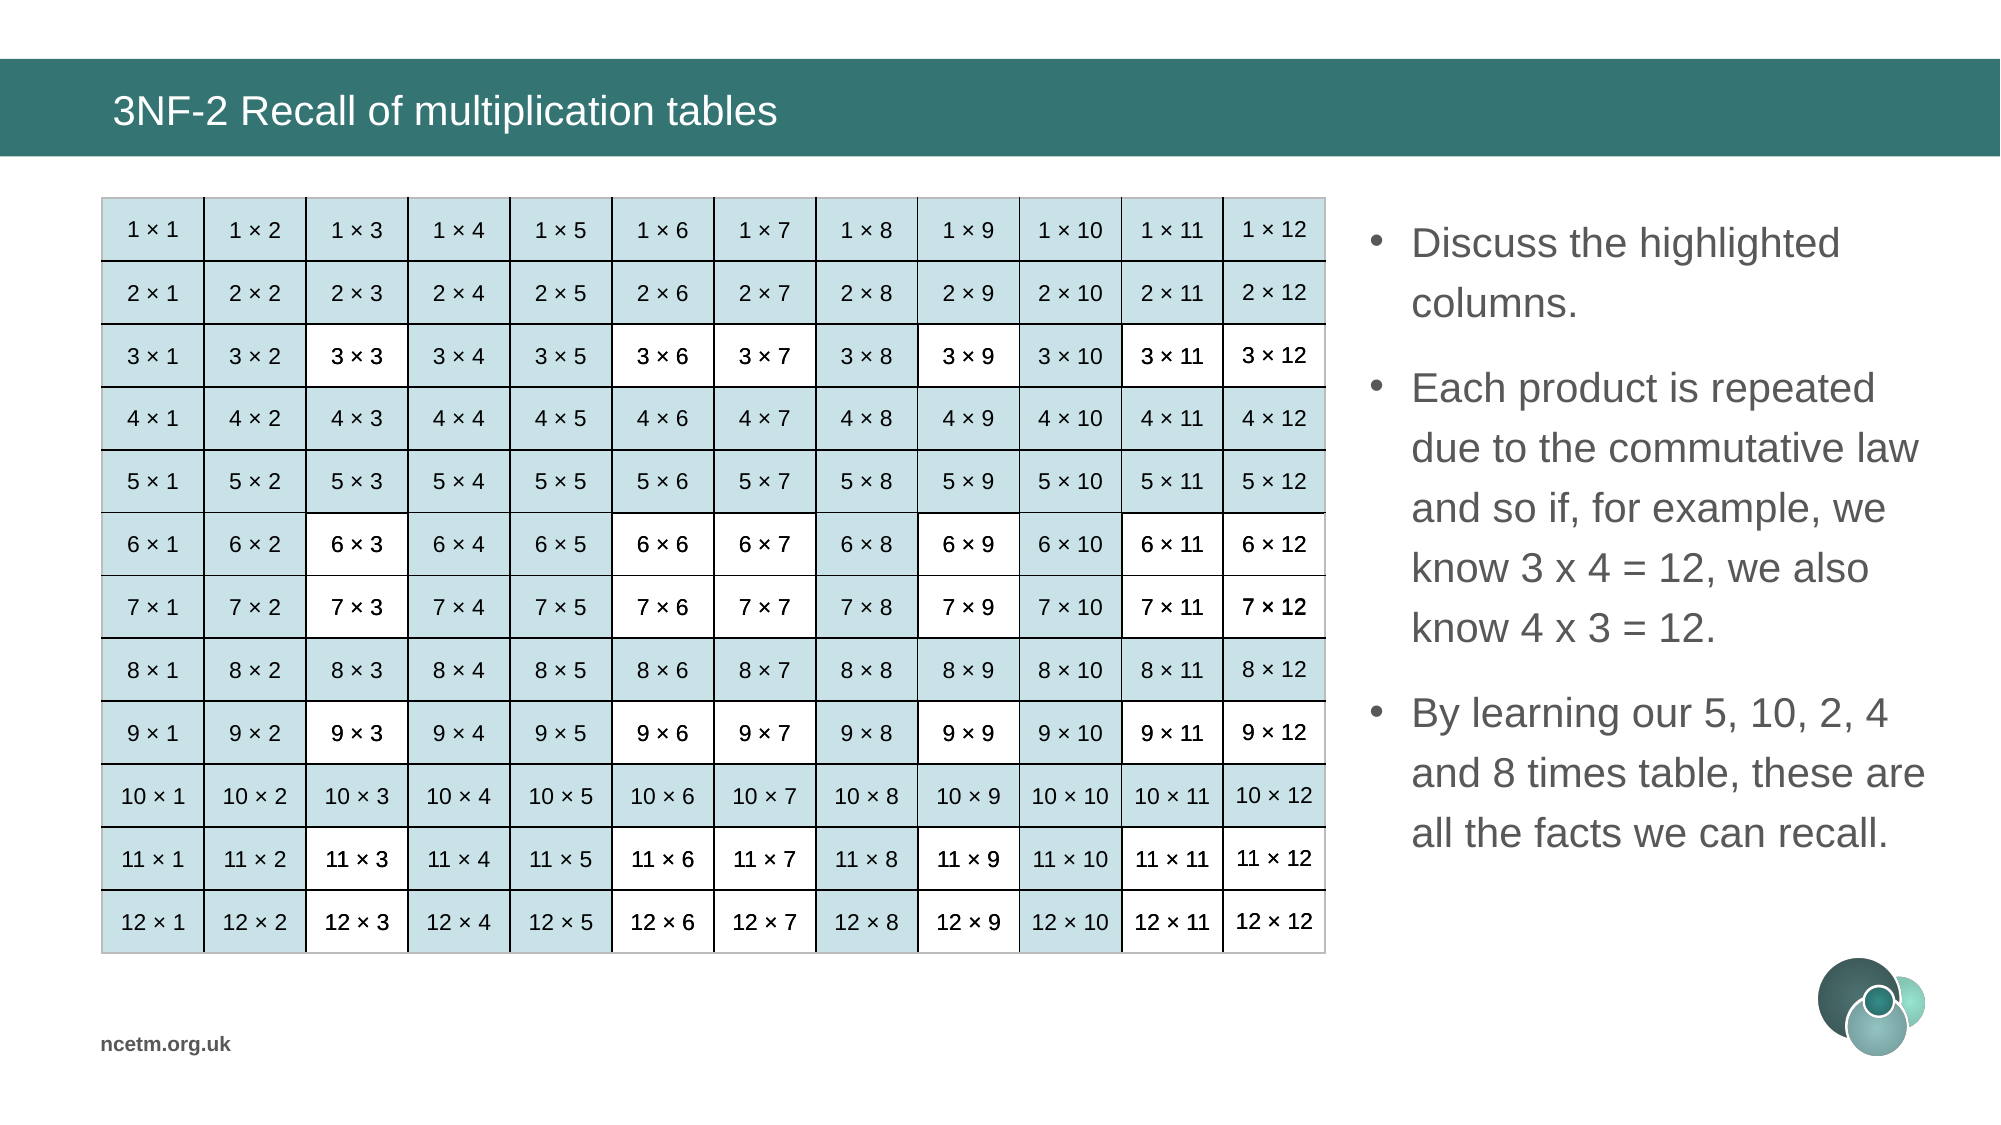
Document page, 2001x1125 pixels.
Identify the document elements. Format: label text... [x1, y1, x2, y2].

table_cell 9 × 6 [613, 702, 713, 763]
table_cell 3 × 1 [103, 325, 203, 386]
table_cell 4 × 4 [409, 388, 509, 449]
table_cell 8 × 1 [103, 639, 203, 700]
table_cell 8 × 6 [613, 639, 713, 700]
table_cell 4 × 9 [918, 388, 1019, 449]
table_cell 10 × 1 [103, 765, 203, 826]
table_cell 3 × 2 [205, 325, 305, 386]
table_cell 6 × 9 [918, 513, 1019, 575]
table_header 1 × 2 [205, 199, 305, 260]
table_cell 10 × 3 [307, 765, 407, 826]
table_cell 12 × 7 [715, 891, 815, 952]
table_cell 12 × 8 [817, 891, 917, 952]
table_cell 8 × 12 [1224, 639, 1324, 700]
table_cell 12 × 5 [511, 891, 611, 952]
table_cell 9 × 10 [1020, 702, 1121, 763]
text_box Discuss the highlighted columns. Each product is repeated due to the commutative law and so if, for example, we know 3 x 4 = 12, we also know 4 x 3 = 12. By learning our 5, 10, 2, 4 and 8 times table, these are all the facts we can recall. [1354, 198, 1945, 872]
table_cell 11 × 8 [817, 828, 917, 889]
table_cell 5 × 1 [103, 451, 203, 512]
table_cell 9 × 5 [511, 702, 611, 763]
table_cell 3 × 10 [1020, 325, 1121, 386]
table_cell 5 × 7 [715, 451, 815, 512]
table_cell 5 × 4 [409, 451, 509, 512]
table_cell 5 × 2 [205, 451, 305, 512]
table_cell 6 × 4 [409, 513, 509, 575]
table_cell 7 × 1 [103, 576, 203, 637]
table_cell 8 × 7 [715, 639, 815, 700]
table_cell 8 × 8 [817, 639, 917, 700]
table_cell 7 × 10 [1020, 576, 1121, 637]
table_header 1 × 9 [918, 199, 1019, 260]
table_cell 10 × 9 [918, 765, 1019, 826]
table_cell 11 × 5 [511, 828, 611, 889]
table_cell 3 × 11 [1122, 325, 1222, 386]
picture [1818, 958, 1925, 1056]
table_cell 2 × 12 [1224, 262, 1324, 323]
table_cell 6 × 8 [817, 513, 917, 575]
table_cell 4 × 6 [613, 388, 713, 449]
table_cell 5 × 3 [307, 451, 407, 512]
table_cell 11 × 10 [1020, 828, 1121, 889]
table_cell 7 × 11 [1122, 576, 1222, 637]
table_cell 5 × 10 [1020, 451, 1121, 512]
table_cell 8 × 5 [511, 639, 611, 700]
table_cell 7 × 6 [613, 576, 713, 637]
table_cell 10 × 7 [715, 765, 815, 826]
table_cell 2 × 7 [715, 262, 815, 323]
table_cell 5 × 12 [1224, 451, 1324, 512]
table_cell 4 × 5 [511, 388, 611, 449]
table_cell 2 × 2 [205, 262, 305, 323]
table_header 1 × 3 [307, 199, 407, 260]
table_cell 9 × 4 [409, 702, 509, 763]
table_cell 3 × 3 [307, 325, 407, 386]
table_cell 10 × 2 [205, 765, 305, 826]
table_cell 9 × 11 [1122, 702, 1222, 763]
table_cell 10 × 12 [1224, 765, 1324, 826]
table_cell 4 × 8 [817, 388, 917, 449]
table_cell 11 × 11 [1122, 828, 1222, 889]
table_cell 12 × 3 [307, 891, 407, 952]
table_cell 4 × 1 [103, 388, 203, 449]
table_cell 2 × 10 [1020, 262, 1121, 323]
table_cell 7 × 3 [307, 576, 407, 637]
table_cell 9 × 1 [103, 702, 203, 763]
table_cell 12 × 11 [1122, 891, 1222, 952]
table_cell 2 × 4 [409, 262, 509, 323]
table_cell 9 × 8 [817, 702, 917, 763]
table_cell 2 × 9 [918, 262, 1019, 323]
table_cell 12 × 1 [103, 891, 203, 952]
table_cell 10 × 8 [817, 765, 917, 826]
table_cell 5 × 8 [817, 451, 917, 512]
table_cell 5 × 11 [1122, 451, 1222, 512]
table_header 1 × 7 [715, 199, 815, 260]
table_cell 8 × 4 [409, 639, 509, 700]
table_cell 8 × 9 [918, 639, 1019, 700]
table_cell 2 × 6 [613, 262, 713, 323]
table_cell 3 × 12 [1224, 325, 1324, 386]
table_cell 7 × 2 [205, 576, 305, 637]
table_cell 2 × 3 [307, 262, 407, 323]
table_cell 3 × 4 [409, 325, 509, 386]
table_cell 7 × 9 [918, 576, 1019, 637]
table_cell 5 × 6 [613, 451, 713, 512]
table_cell 3 × 9 [918, 325, 1019, 386]
table_cell 6 × 11 [1122, 513, 1222, 575]
table_cell 4 × 7 [715, 388, 815, 449]
table_cell 11 × 7 [715, 828, 815, 889]
table_header 1 × 5 [511, 199, 611, 260]
table_cell 11 × 12 [1224, 828, 1324, 889]
table_header 1 × 11 [1122, 199, 1222, 260]
table_cell 12 × 6 [613, 891, 713, 952]
table_cell 8 × 3 [307, 639, 407, 700]
table_cell 10 × 11 [1122, 765, 1222, 826]
title 3NF-2 Recall of multiplication tables [97, 76, 1945, 147]
table_cell 8 × 11 [1122, 639, 1222, 700]
table_cell 11 × 9 [918, 828, 1019, 889]
table_cell 6 × 7 [715, 513, 815, 575]
table_cell 4 × 3 [307, 388, 407, 449]
table_cell 2 × 5 [511, 262, 611, 323]
table_cell 7 × 7 [715, 576, 815, 637]
table_cell 6 × 6 [613, 513, 713, 575]
table_cell 10 × 10 [1020, 765, 1121, 826]
table_cell 9 × 12 [1224, 702, 1324, 763]
table_cell 2 × 1 [103, 262, 203, 323]
table_cell 7 × 12 [1224, 576, 1324, 637]
table_cell 8 × 10 [1020, 639, 1121, 700]
table_cell 10 × 5 [511, 765, 611, 826]
table_cell 5 × 9 [918, 451, 1019, 512]
table_cell 6 × 2 [205, 513, 305, 575]
table_header 1 × 10 [1020, 199, 1121, 260]
table_cell 11 × 2 [205, 828, 305, 889]
table_cell 4 × 10 [1020, 388, 1121, 449]
table_cell 12 × 4 [409, 891, 509, 952]
table_cell 6 × 3 [307, 513, 407, 575]
table_cell 12 × 10 [1020, 891, 1121, 952]
table_cell 8 × 2 [205, 639, 305, 700]
table_cell 11 × 4 [409, 828, 509, 889]
table_cell 4 × 12 [1224, 388, 1324, 449]
table_cell 12 × 12 [1224, 891, 1324, 952]
table_cell 4 × 11 [1122, 388, 1222, 449]
table_cell 4 × 2 [205, 388, 305, 449]
table_cell 3 × 6 [613, 325, 713, 386]
table_cell 10 × 4 [409, 765, 509, 826]
table_header 1 × 12 [1224, 199, 1324, 260]
table_cell 6 × 5 [511, 513, 611, 575]
table_header 1 × 4 [409, 199, 509, 260]
table_cell 11 × 1 [103, 828, 203, 889]
table_header 1 × 1 [103, 199, 203, 260]
table_cell 9 × 7 [715, 702, 815, 763]
table_header 1 × 8 [817, 199, 917, 260]
table_cell 2 × 8 [817, 262, 917, 323]
table_cell 6 × 12 [1224, 513, 1324, 575]
table_cell 12 × 9 [918, 891, 1019, 952]
table_cell 12 × 2 [205, 891, 305, 952]
table_cell 7 × 8 [817, 576, 917, 637]
table_cell 11 × 3 [307, 828, 407, 889]
table_cell 6 × 10 [1020, 513, 1121, 575]
table_cell 7 × 5 [511, 576, 611, 637]
table_cell 3 × 7 [715, 325, 815, 386]
table_cell 3 × 8 [817, 325, 917, 386]
table_cell 10 × 6 [613, 765, 713, 826]
table_cell 2 × 11 [1122, 262, 1222, 323]
table_header 1 × 6 [613, 199, 713, 260]
table_cell 11 × 6 [613, 828, 713, 889]
table_cell 7 × 4 [409, 576, 509, 637]
table_cell 3 × 5 [511, 325, 611, 386]
table_cell 5 × 5 [511, 451, 611, 512]
table_cell 9 × 2 [205, 702, 305, 763]
table_cell 9 × 3 [307, 702, 407, 763]
table_cell 6 × 1 [103, 513, 203, 575]
table_cell 9 × 9 [918, 702, 1019, 763]
